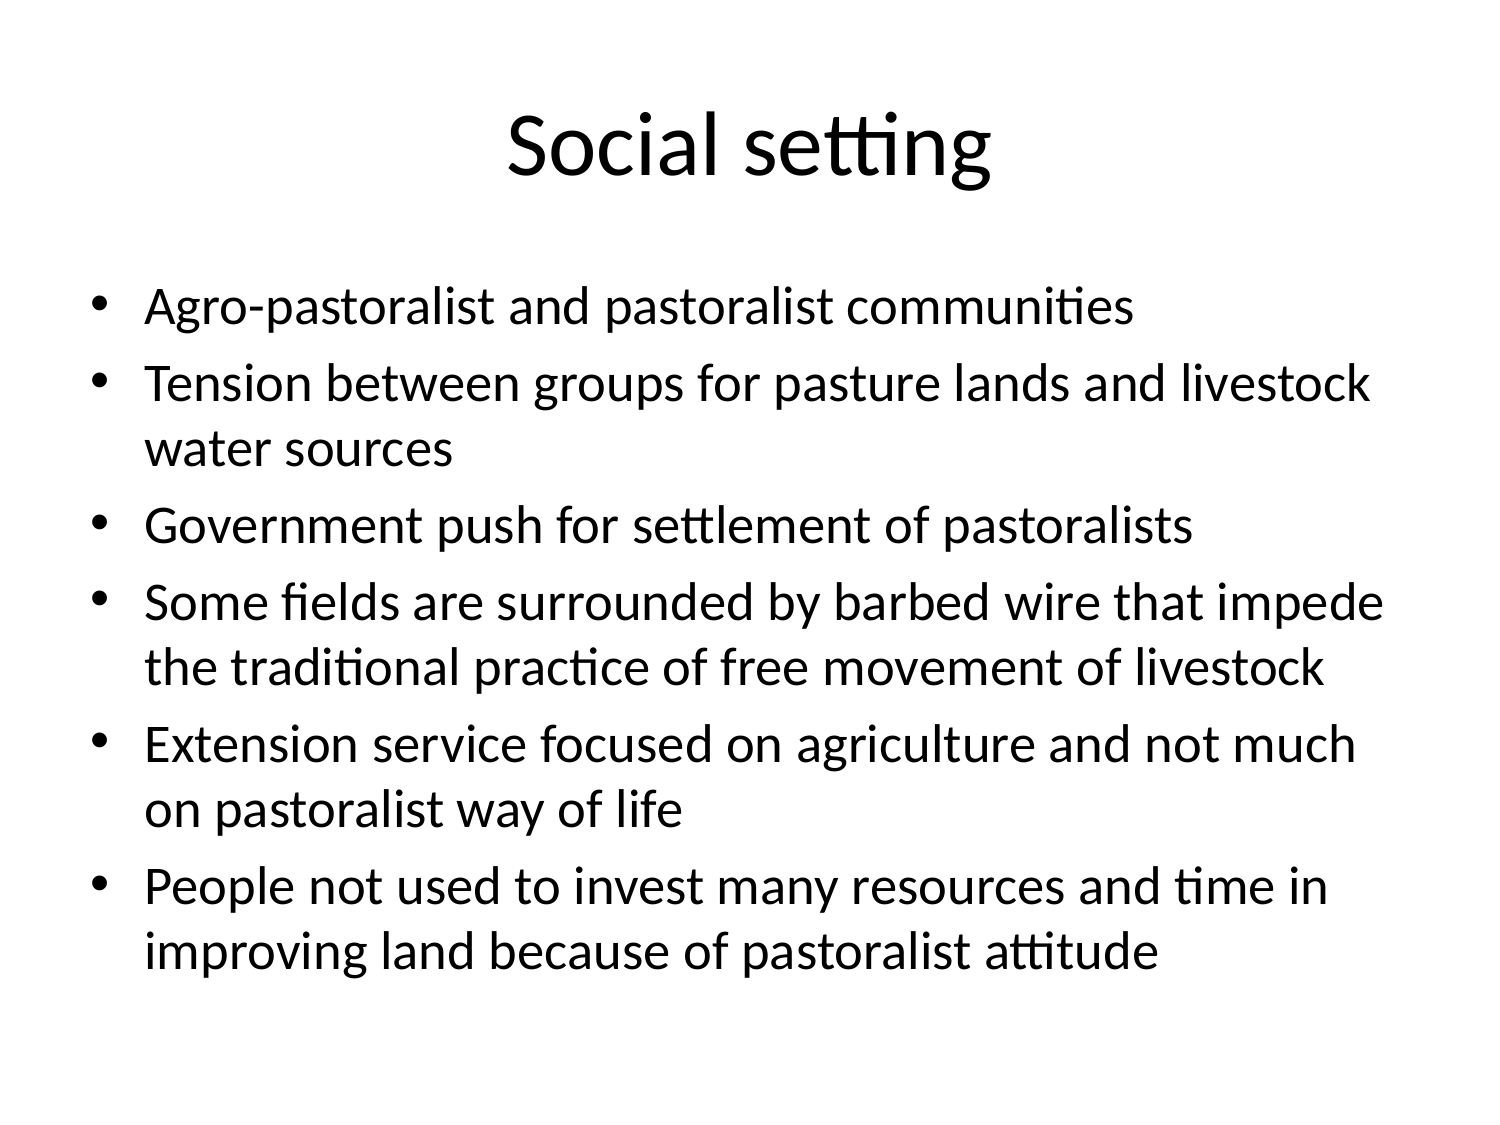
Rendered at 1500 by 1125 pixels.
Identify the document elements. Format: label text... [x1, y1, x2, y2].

title Social setting [75, 45, 1425, 233]
list Agro-pastoralist and pastoralist communities Tension between groups for pasture lands and livestock water sources Government push for settlement of pastoralists Some fields are surrounded by barbed wire that impede the traditional practice of free movement of livestock Extension service focused on agriculture and not much on pastoralist way of life People not used to invest many resources and time in improving land because of pastoralist attitude [75, 262, 1425, 1005]
